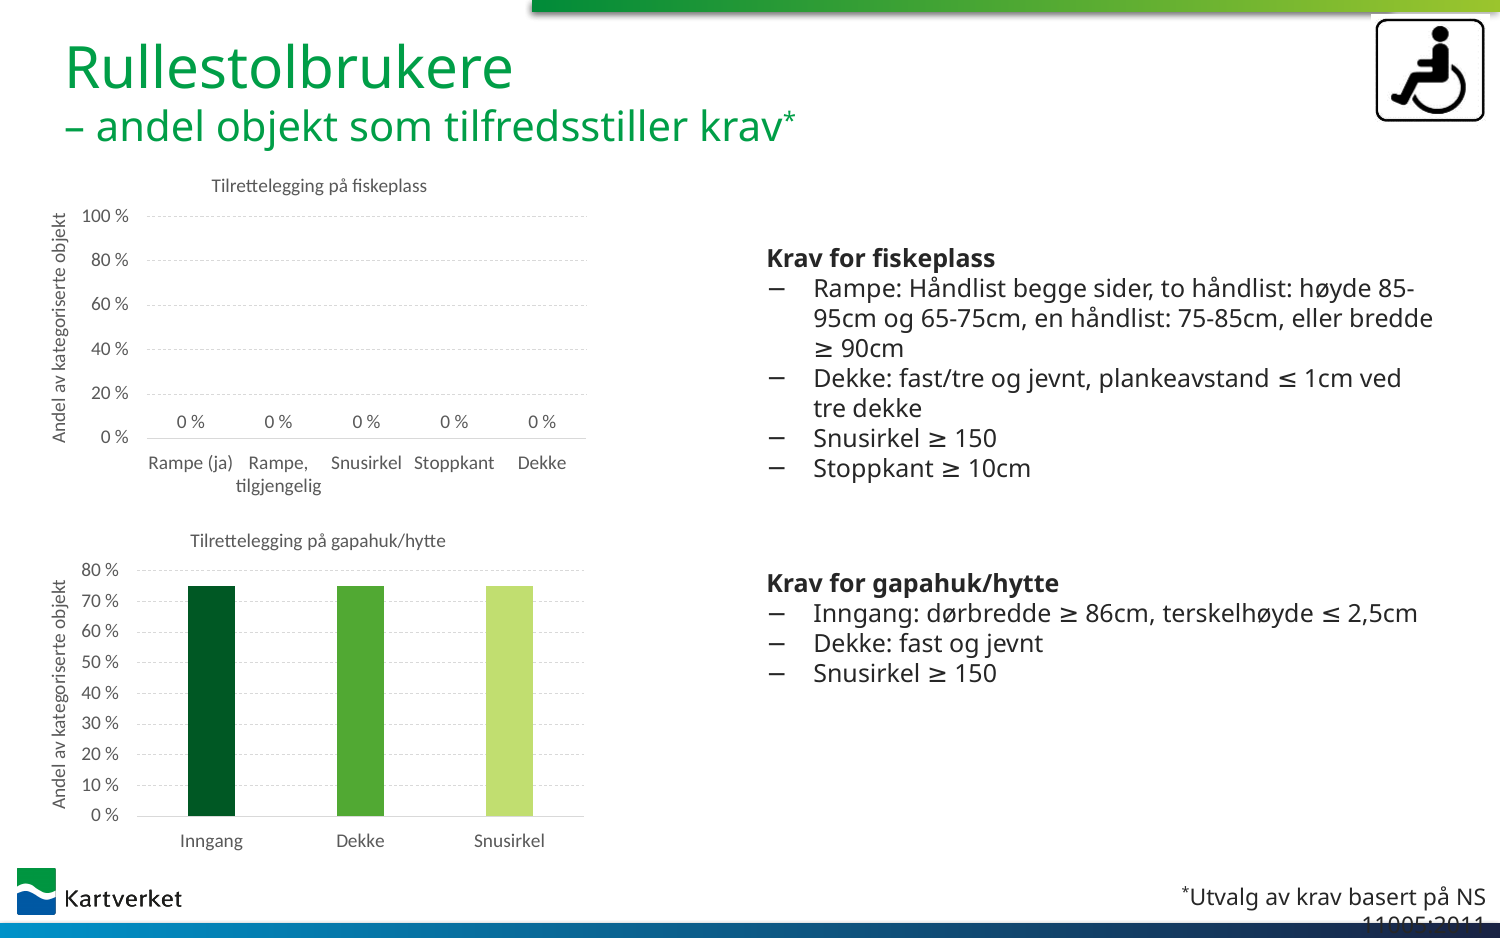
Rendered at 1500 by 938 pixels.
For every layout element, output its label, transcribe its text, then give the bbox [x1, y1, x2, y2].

picture [1371, 13, 1491, 127]
text_box *Utvalg av krav basert på NS 11005:2011 [1068, 873, 1500, 938]
picture [41, 520, 596, 859]
picture [41, 166, 598, 505]
text_box Rullestolbrukere – andel objekt som tilfredsstiller krav* [49, 29, 1431, 158]
text_box Krav for fiskeplass Rampe: Håndlist begge sider, to håndlist: høyde 85-95cm og 65-75cm, en håndlist: 75-85cm, eller bredde ≥ 90cm Dekke: fast/tre og jevnt, plankeavstand ≤ 1cm ved tre dekke Snusirkel ≥ 150 Stoppkant ≥ 10cm [751, 235, 1452, 490]
text_box Krav for gapahuk/hytte Inngang: dørbredde ≥ 86cm, terskelhøyde ≤ 2,5cm Dekke: fast og jevnt Snusirkel ≥ 150 [751, 560, 1452, 695]
